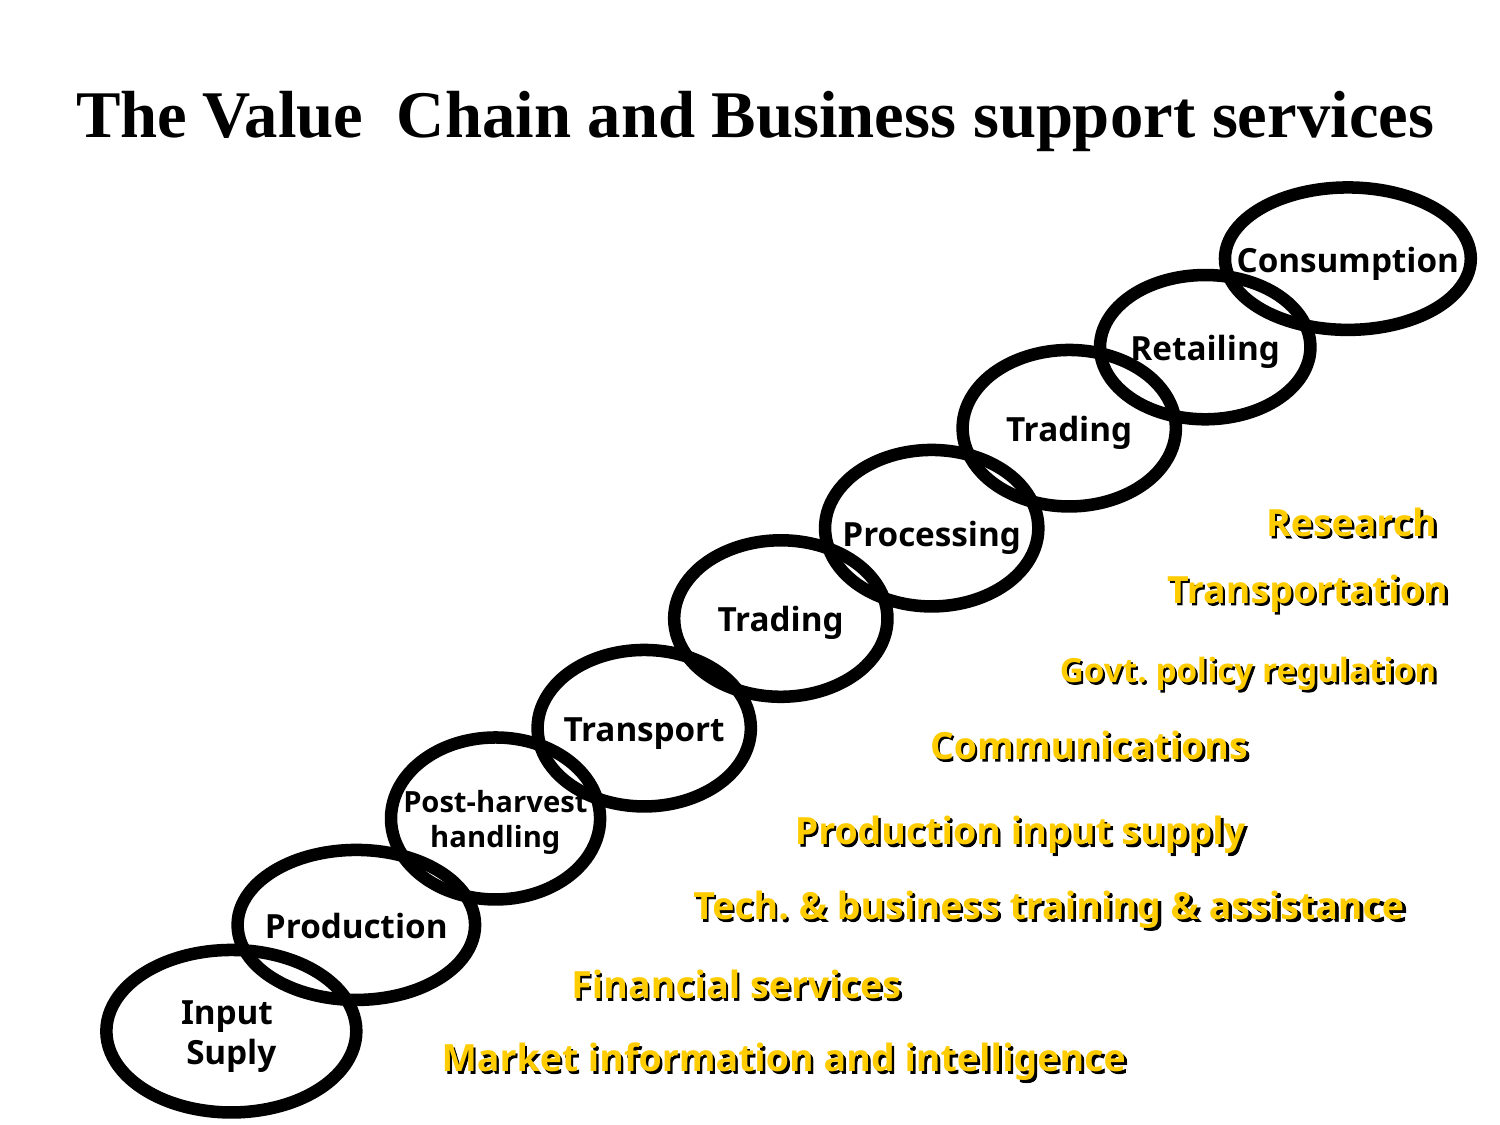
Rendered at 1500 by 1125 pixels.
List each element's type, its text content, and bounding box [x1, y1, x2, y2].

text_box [106, 187, 1472, 1113]
title The Value Chain and Business support services [56, 8, 1457, 212]
